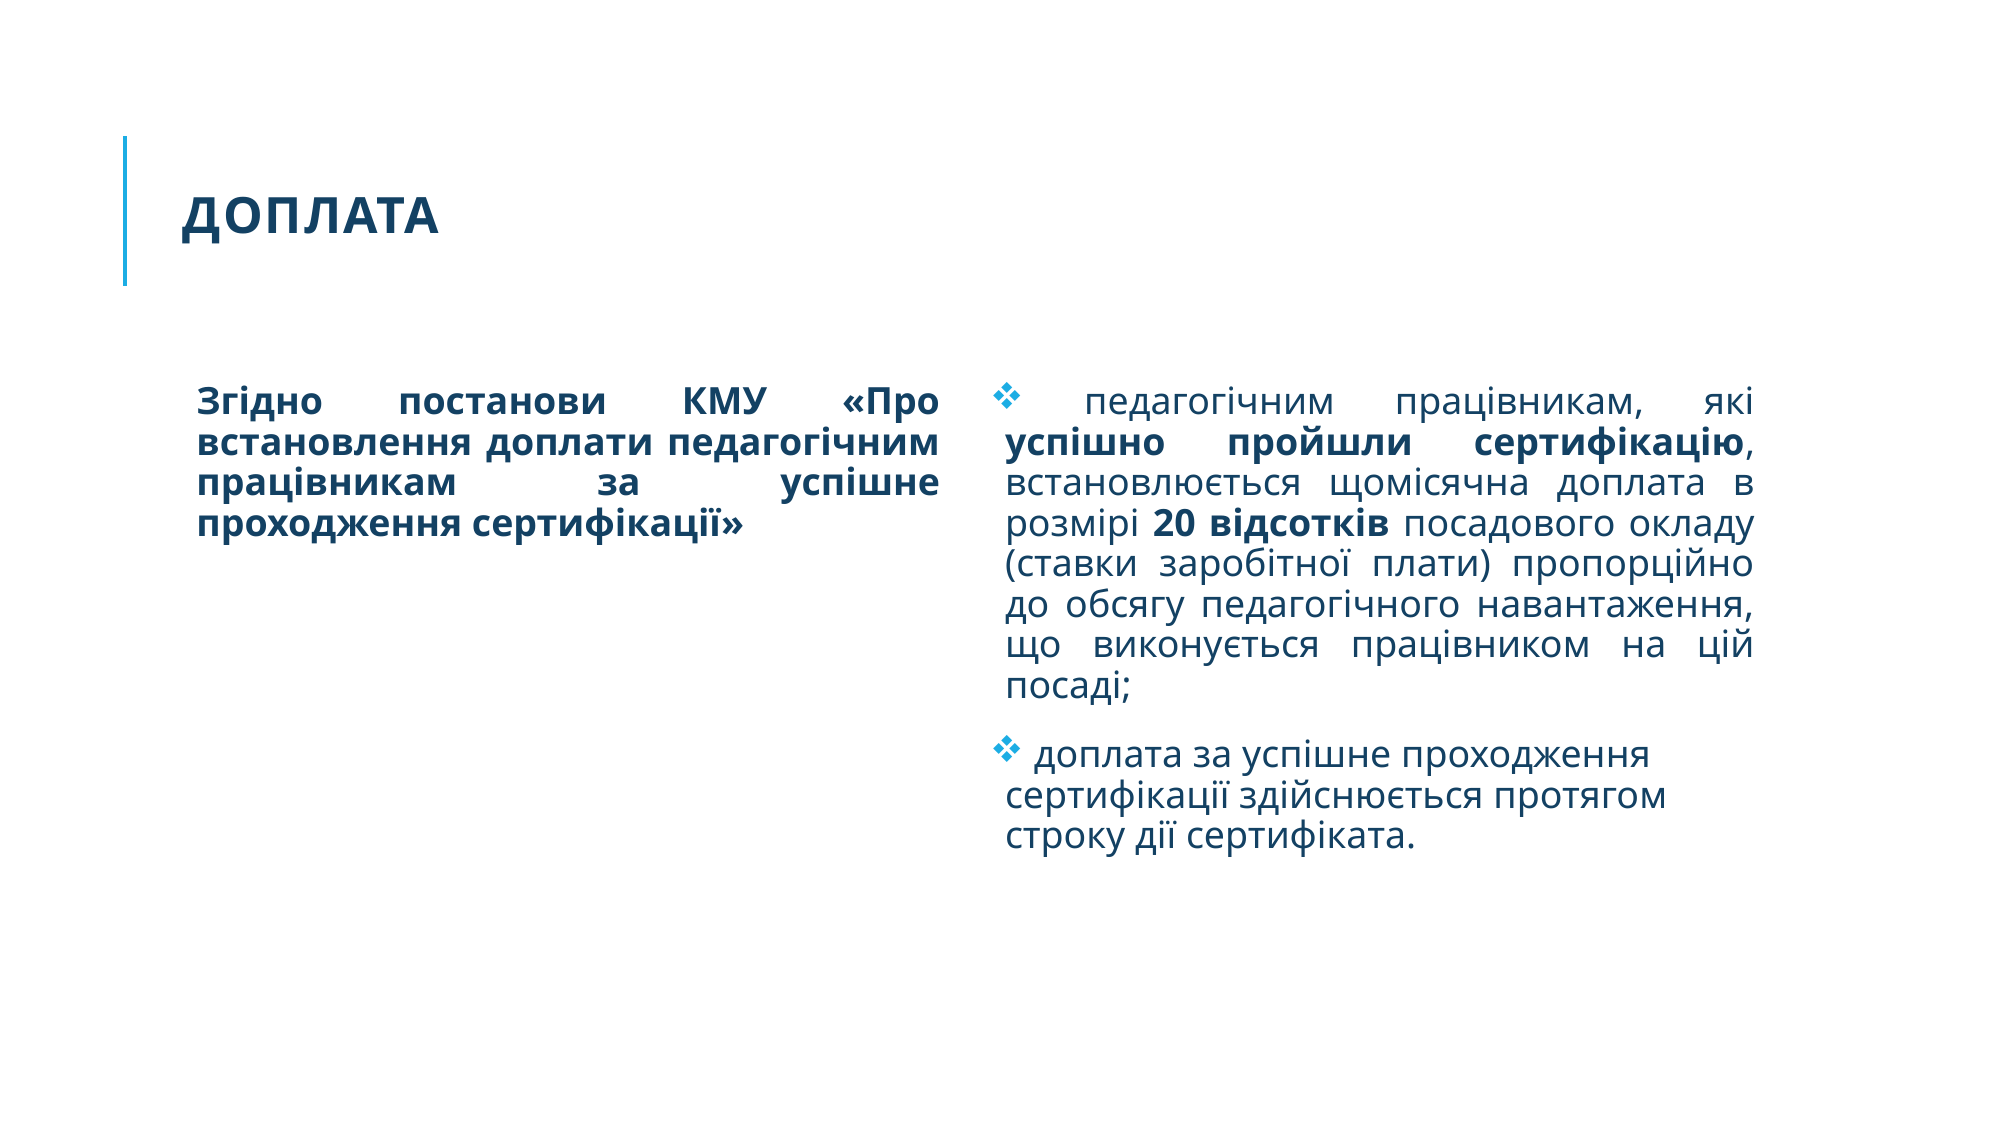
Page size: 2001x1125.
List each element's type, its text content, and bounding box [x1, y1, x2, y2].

list педагогічним працівникам, які успішно пройшли сертифікацію, встановлюється щомісячна доплата в розмірі 20 відсотків посадового окладу (ставки заробітної плати) пропорційно до обсягу педагогічного навантаження, що виконується працівником на цій посаді; доплата за успішне проходження сертифікації здійснюється протягом строку дії сертифіката. [982, 375, 1763, 1035]
list Згідно постанови КМУ «Про встановлення доплати педагогічним працівникам за успішне проходження сертифікації» [168, 375, 948, 1035]
title доплата [168, 96, 1763, 342]
